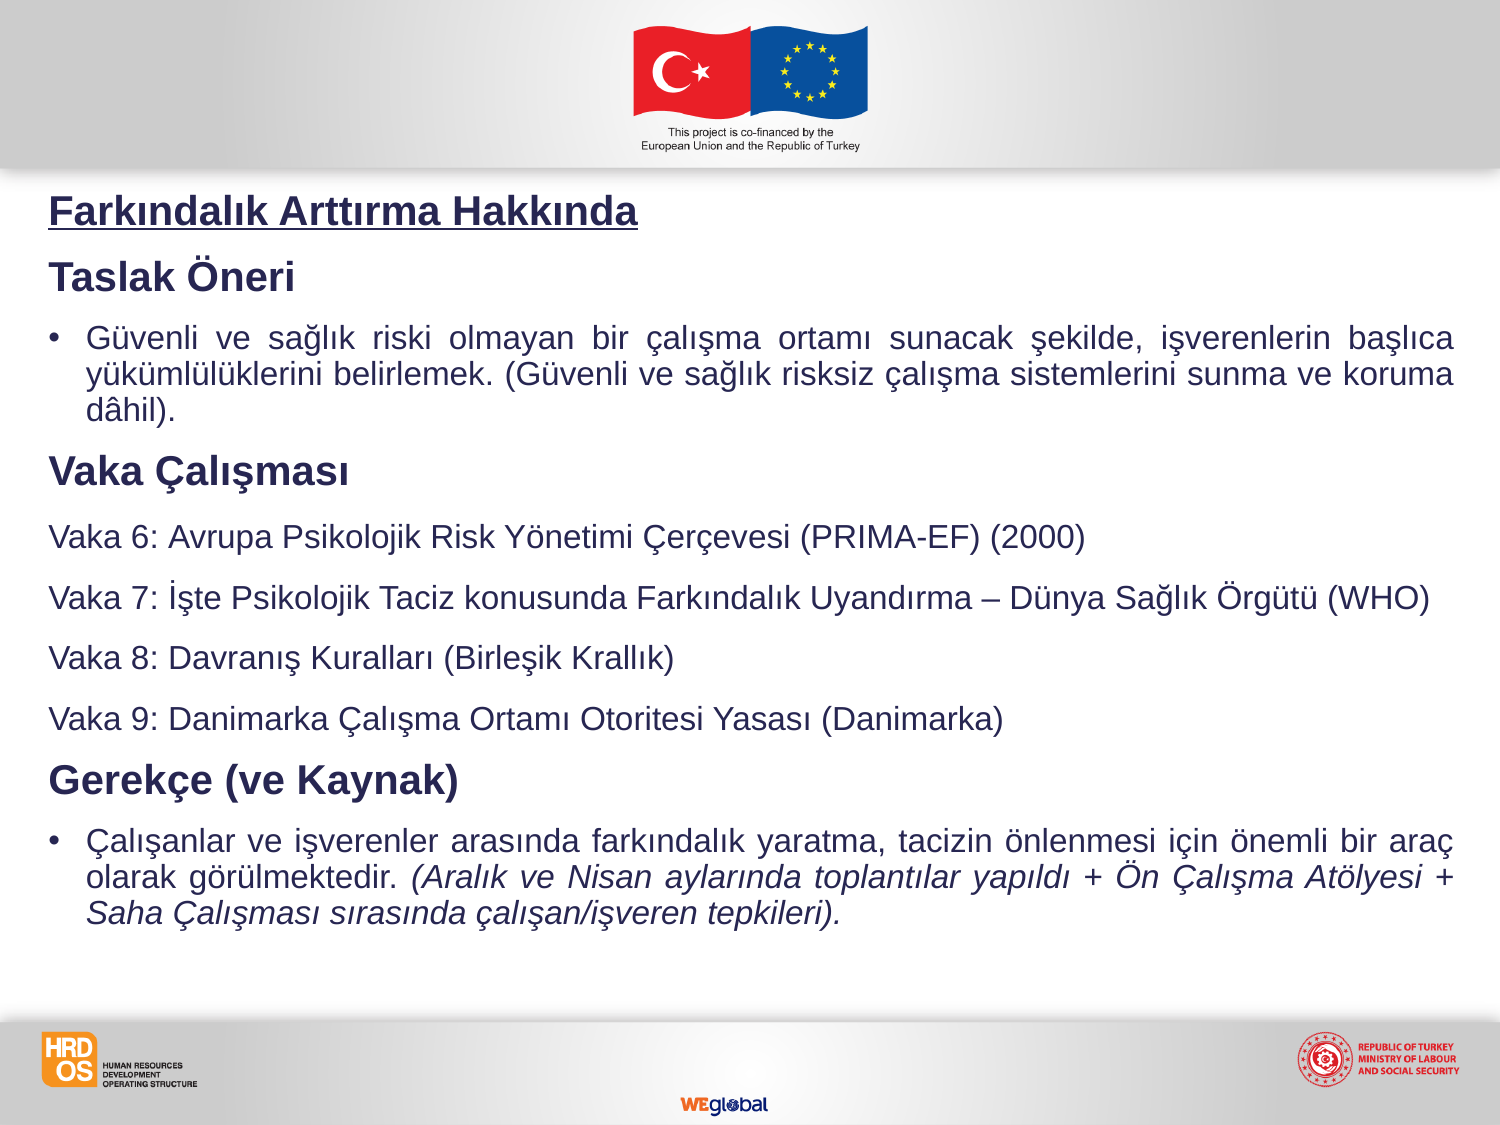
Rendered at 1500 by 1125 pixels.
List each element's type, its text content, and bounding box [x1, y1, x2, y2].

picture [0, 0, 1500, 1125]
list Farkındalık Arttırma Hakkında Taslak Öneri Güvenli ve sağlık riski olmayan bir çalışma ortamı sunacak şekilde, işverenlerin başlıca yükümlülüklerini belirlemek. (Güvenli ve sağlık risksiz çalışma sistemlerini sunma ve koruma dâhil). Vaka Çalışması Vaka 6: Avrupa Psikolojik Risk Yönetimi Çerçevesi (PRIMA-EF) (2000) Vaka 7: İşte Psikolojik Taciz konusunda Farkındalık Uyandırma – Dünya Sağlık Örgütü (WHO) Vaka 8: Davranış Kuralları (Birleşik Krallık) Vaka 9: Danimarka Çalışma Ortamı Otoritesi Yasası (Danimarka) Gerekçe (ve Kaynak) Çalışanlar ve işverenler arasında farkındalık yaratma, tacizin önlenmesi için önemli bir araç olarak görülmektedir. (Aralık ve Nisan aylarında toplantılar yapıldı + Ön Çalışma Atölyesi + Saha Çalışması sırasında çalışan/işveren tepkileri). [33, 181, 1472, 1005]
